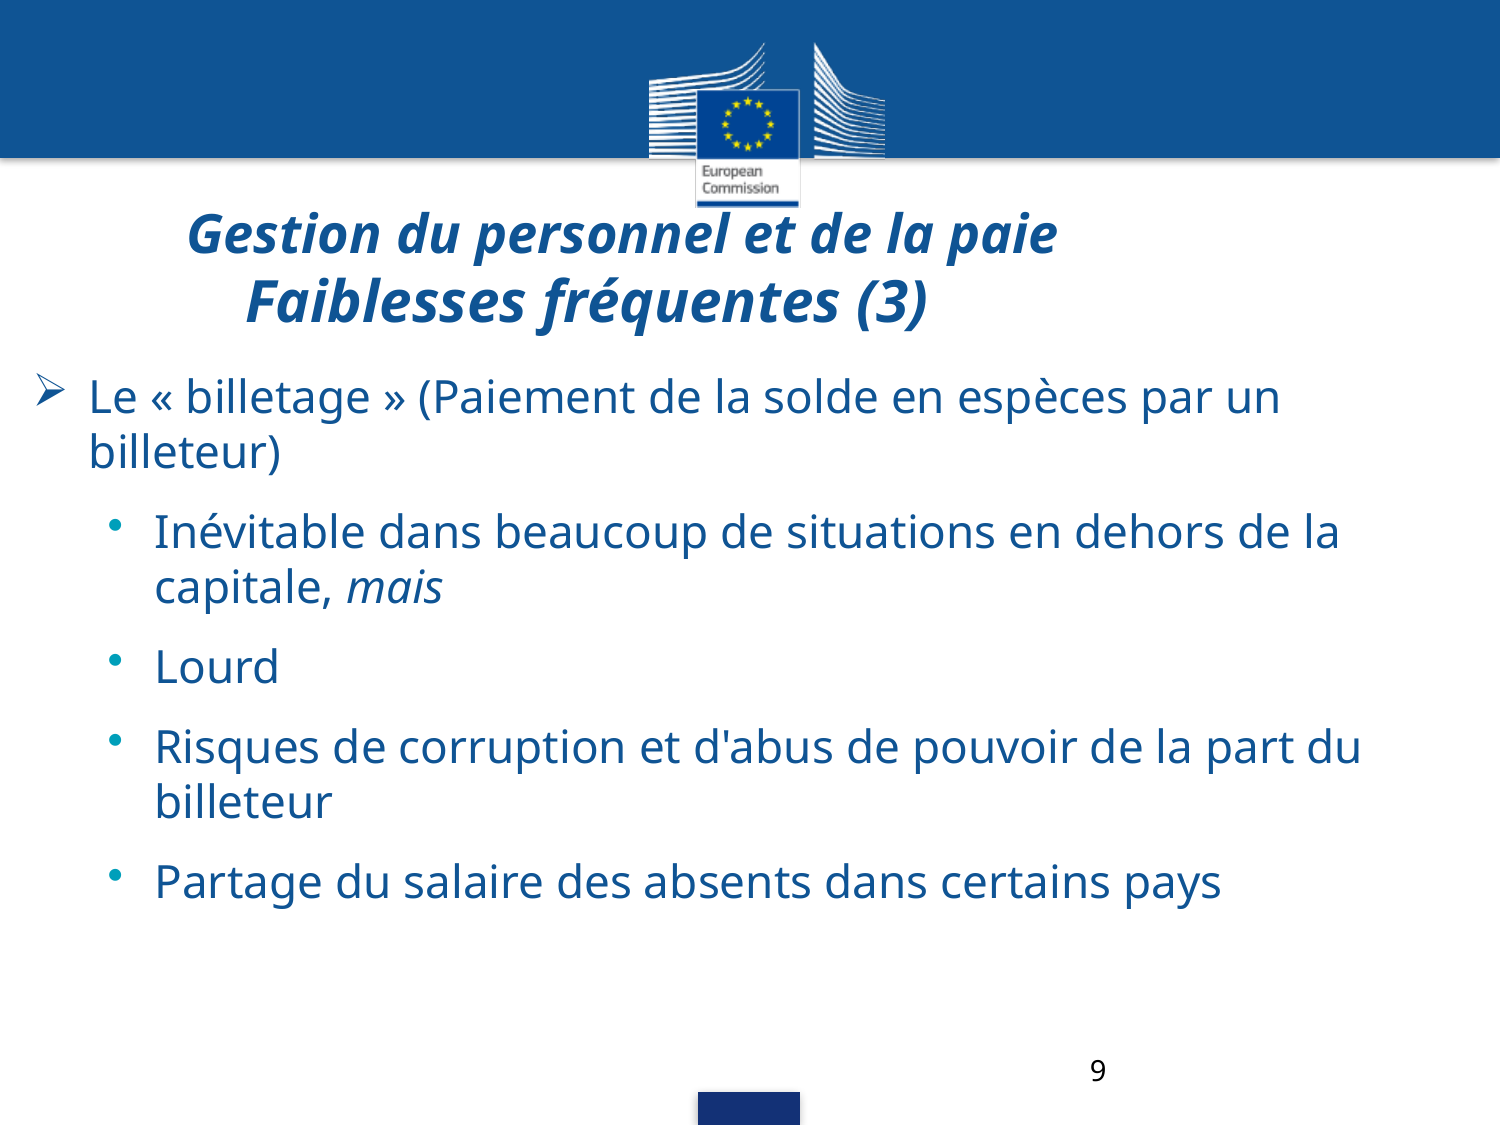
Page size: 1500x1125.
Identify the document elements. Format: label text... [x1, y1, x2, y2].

picture [649, 42, 885, 172]
title Gestion du personnel et de la paie Faiblesses fréquentes (3) [171, 172, 1449, 360]
list Le « billetage » (Paiement de la solde en espèces par un billeteur) Inévitable dans beaucoup de situations en dehors de la capitale, mais Lourd Risques de corruption et d'abus de pouvoir de la part du billeteur Partage du salaire des absents dans certains pays [17, 360, 1477, 1099]
